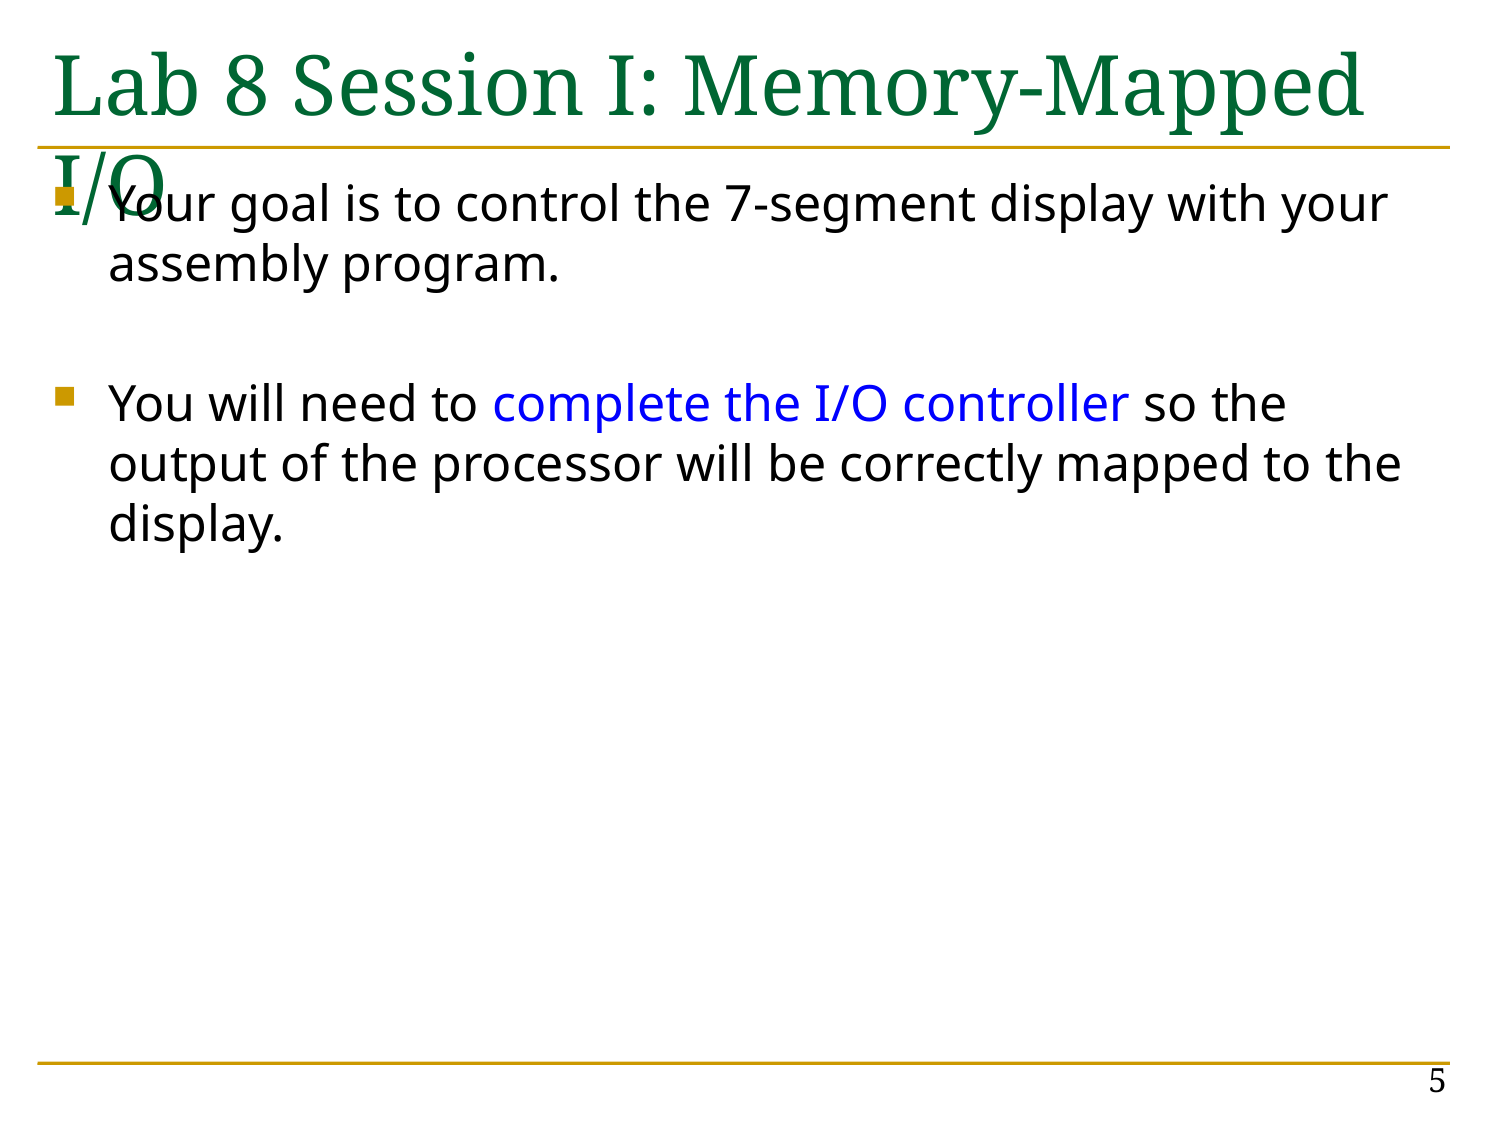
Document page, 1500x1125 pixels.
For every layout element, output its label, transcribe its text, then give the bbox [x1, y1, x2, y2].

list Your goal is to control the 7-segment display with your assembly program. You will need to complete the I/O controller so the output of the processor will be correctly mapped to the display. [37, 163, 1450, 1016]
slide_number 5 [1111, 1036, 1462, 1112]
title Lab 8 Session I: Memory-Mapped I/O [37, 24, 1450, 163]
